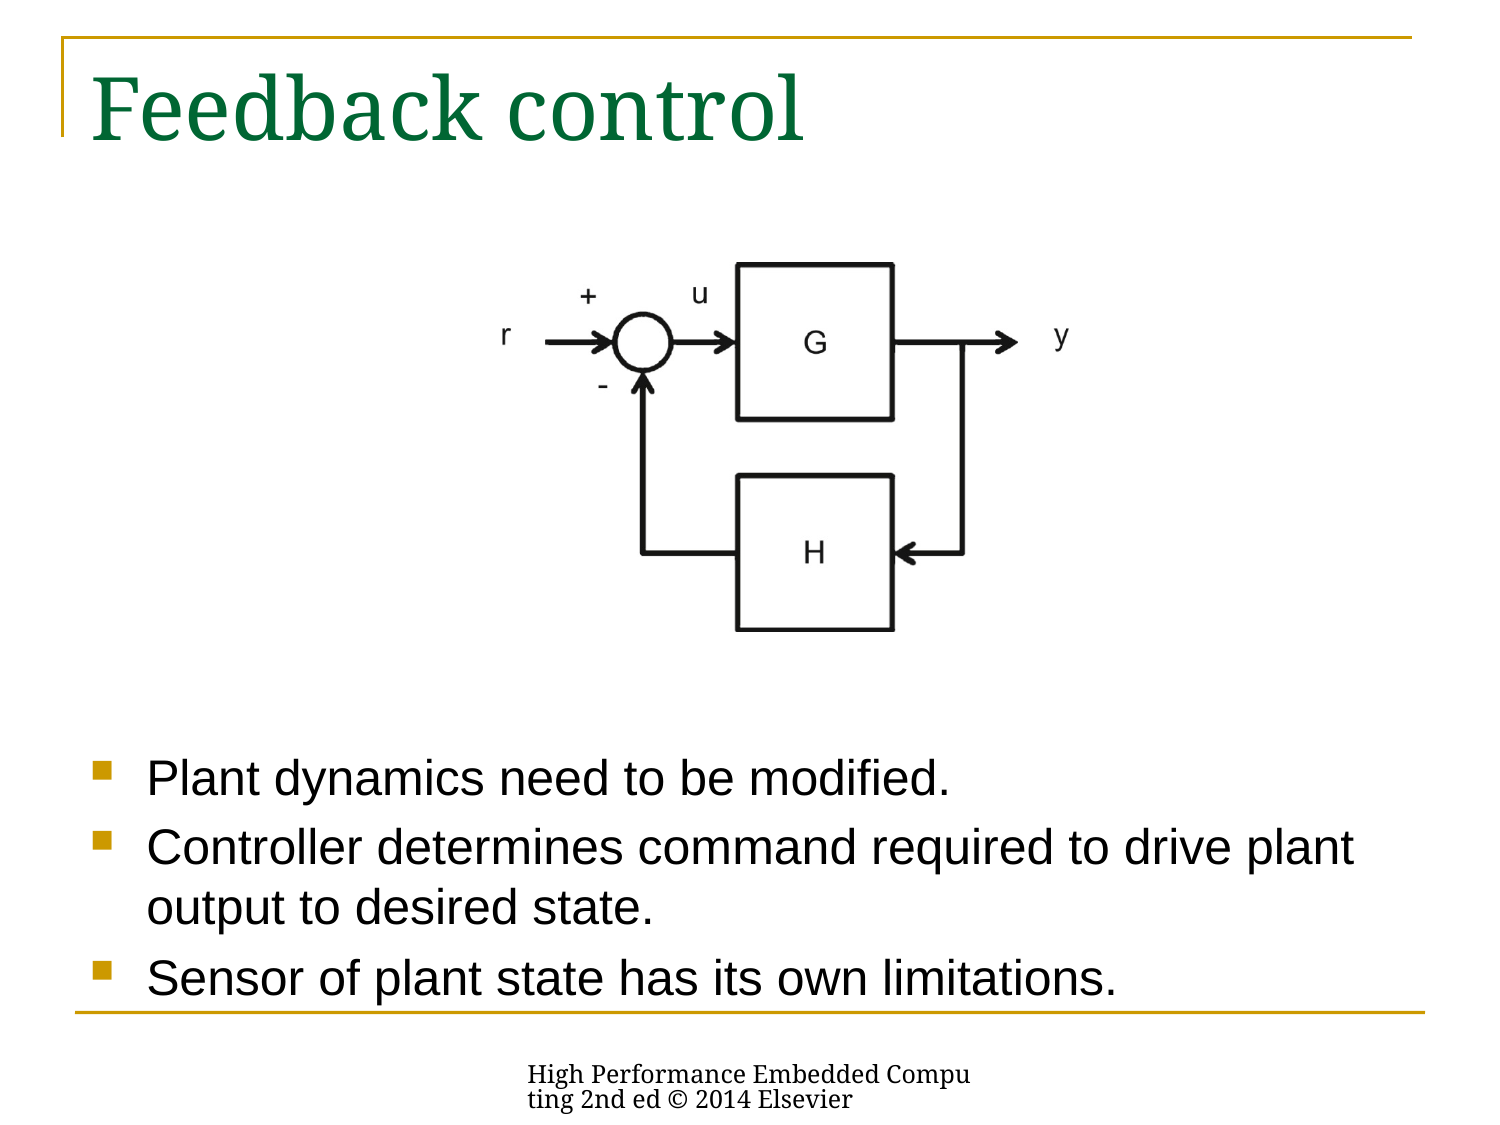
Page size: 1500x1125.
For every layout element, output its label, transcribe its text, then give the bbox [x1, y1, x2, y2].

picture [499, 262, 1069, 632]
list Plant dynamics need to be modified. Controller determines command required to drive plant output to desired state. Sensor of plant state has its own limitations. [75, 737, 1425, 1006]
title Feedback control [75, 45, 1425, 233]
footer High Performance Embedded Computing 2nd ed © 2014 Elsevier [512, 1025, 988, 1100]
